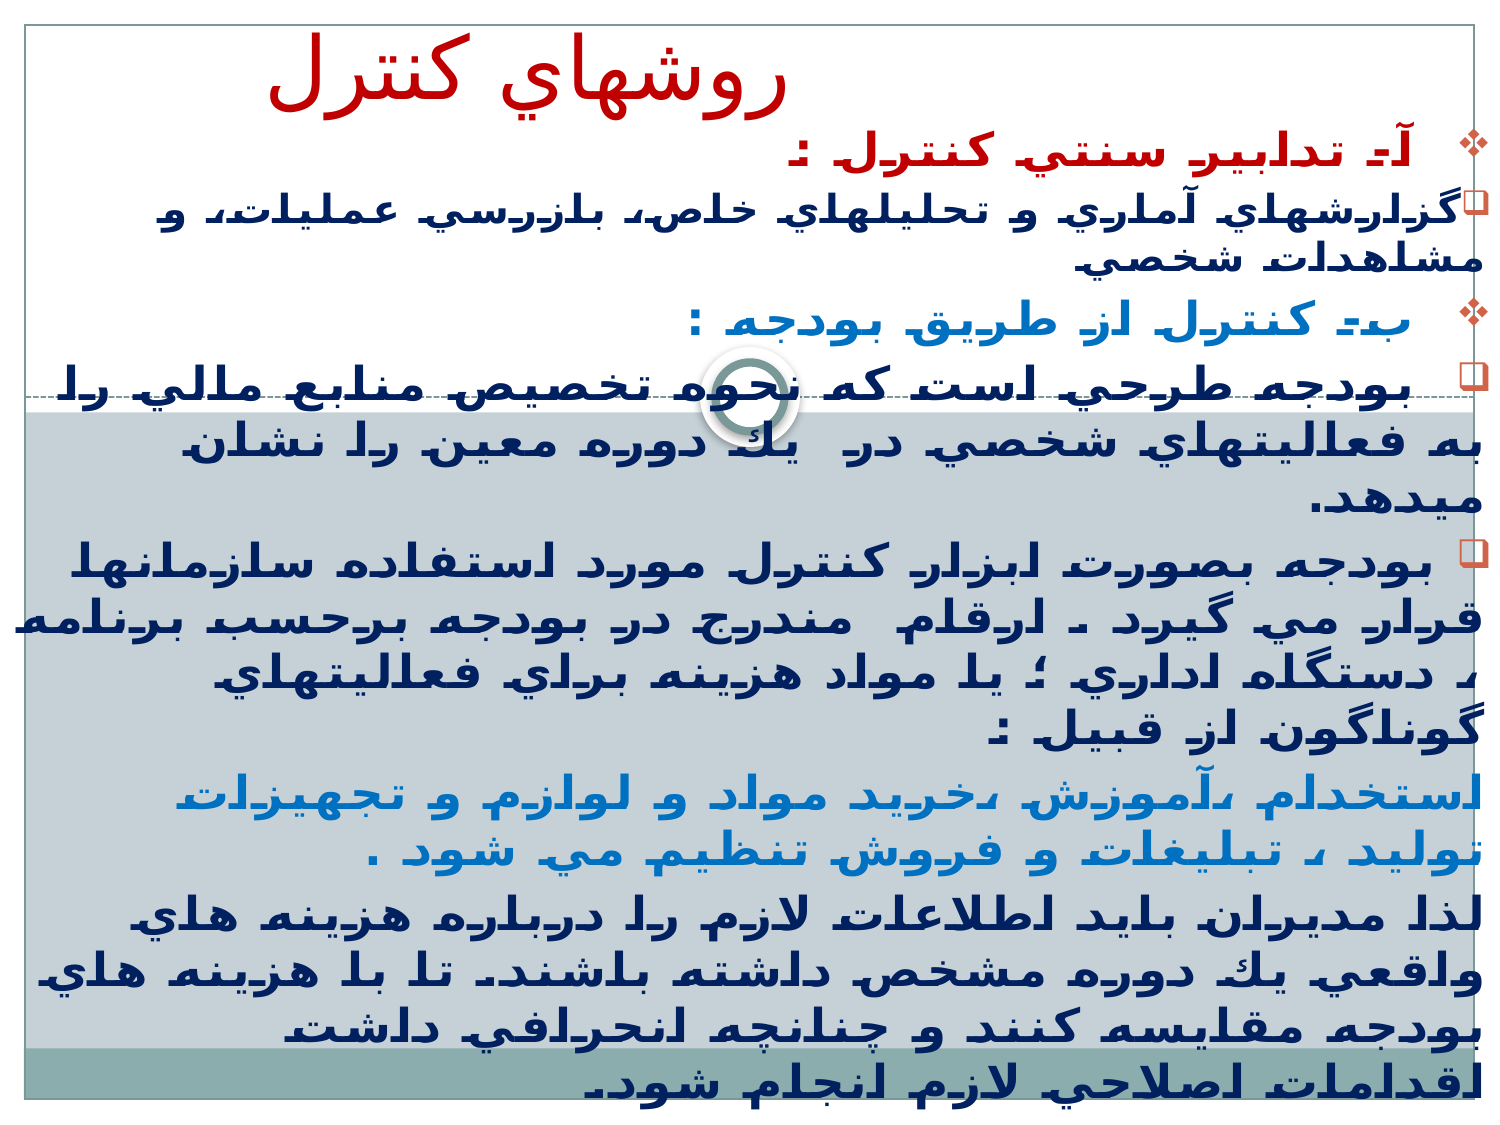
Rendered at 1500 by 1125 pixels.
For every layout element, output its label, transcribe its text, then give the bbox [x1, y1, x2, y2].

title روشهاي كنترل [0, 0, 1500, 125]
subtitle آ- تدابير سنتي كنترل : گزارشهاي آماري و تحليلهاي خاص، بازرسي عمليات، و مشاهدات شخصي ب- كنترل از طريق بودجه : بودجه طرحي است كه نحوه تخصيص منابع مالي را به فعاليتهاي شخصي در يك دوره معين را نشان ميدهد. بودجه بصورت ابزار كنترل مورد استفاده سازمانها قرار مي گيرد . ارقام مندرج در بودجه برحسب برنامه ، دستگاه اداري ؛ يا مواد هزينه براي فعاليتهاي گوناگون از قبيل : استخدام ،آموزش ،خريد مواد و لوازم و تجهيزات توليد ، تبليغات و فروش تنظيم مي شود . لذا مديران بايد اطلاعات لازم را درباره هزينه هاي واقعي يك دوره مشخص داشته باشند. تا با هزينه هاي بودجه مقايسه كنند و چنانچه انحرافي داشت اقدامات اصلاحي لازم انجام شود. [0, 125, 1500, 1125]
